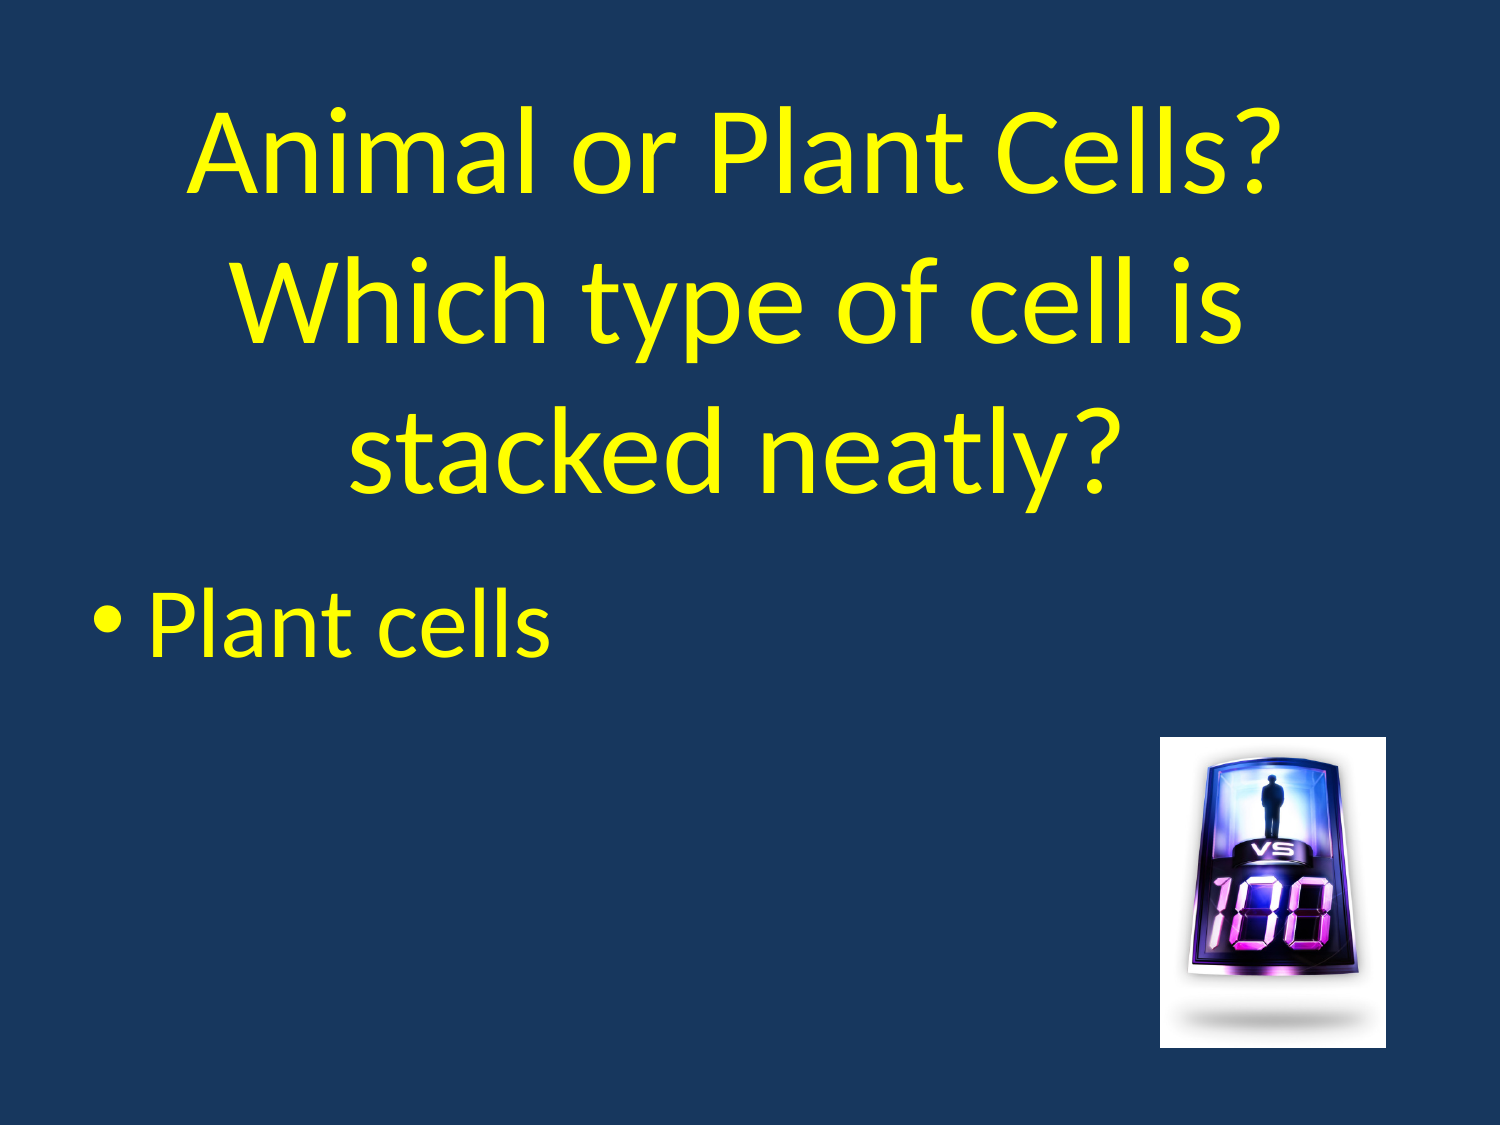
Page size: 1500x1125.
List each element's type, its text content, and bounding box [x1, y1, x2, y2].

list Plant cells [75, 549, 1425, 725]
picture [1160, 737, 1386, 1049]
title Animal or Plant Cells? Which type of cell is stacked neatly? [62, 200, 1413, 388]
